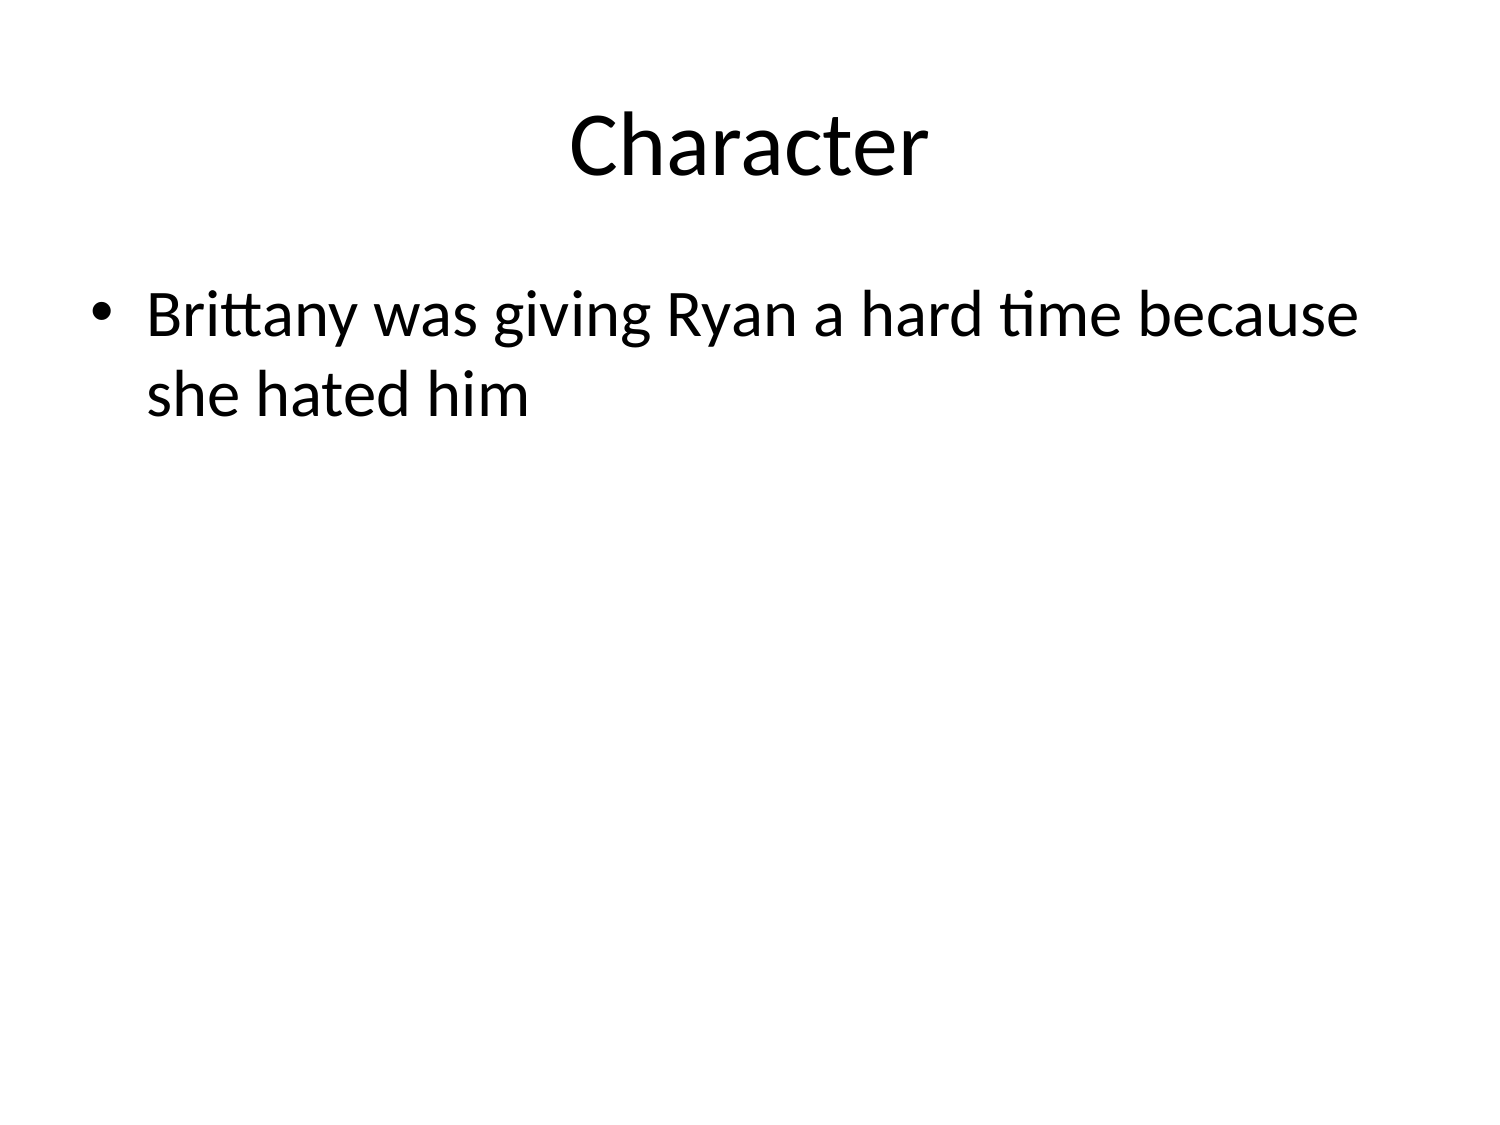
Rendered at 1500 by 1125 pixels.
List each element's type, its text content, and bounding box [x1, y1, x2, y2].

title Character [75, 45, 1425, 233]
list Brittany was giving Ryan a hard time because she hated him [75, 262, 1425, 1005]
